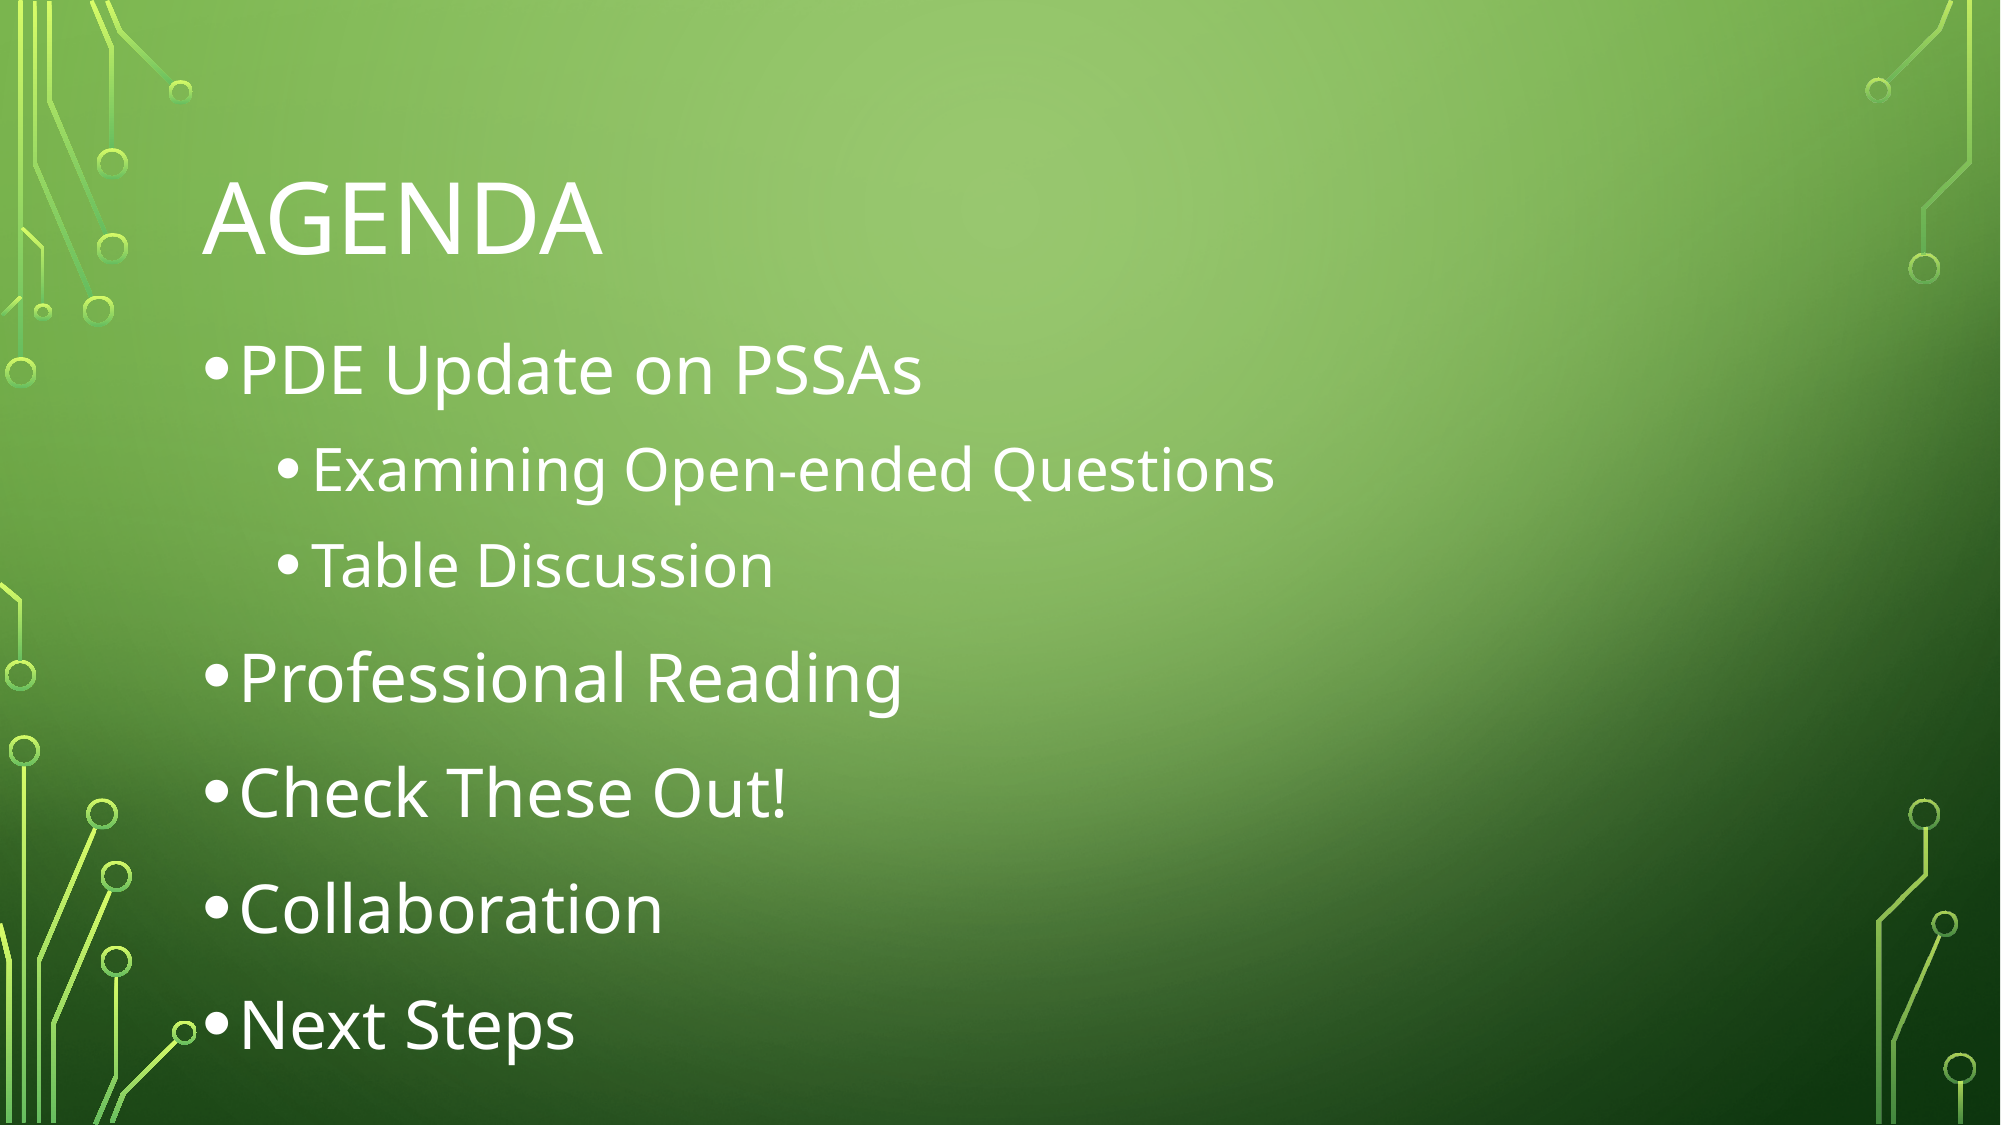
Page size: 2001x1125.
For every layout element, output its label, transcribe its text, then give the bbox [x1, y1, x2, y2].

title Agenda [187, 101, 1813, 303]
list PDE Update on PSSAs Examining Open-ended Questions Table Discussion Professional Reading Check These Out! Collaboration Next Steps [187, 303, 1813, 1078]
